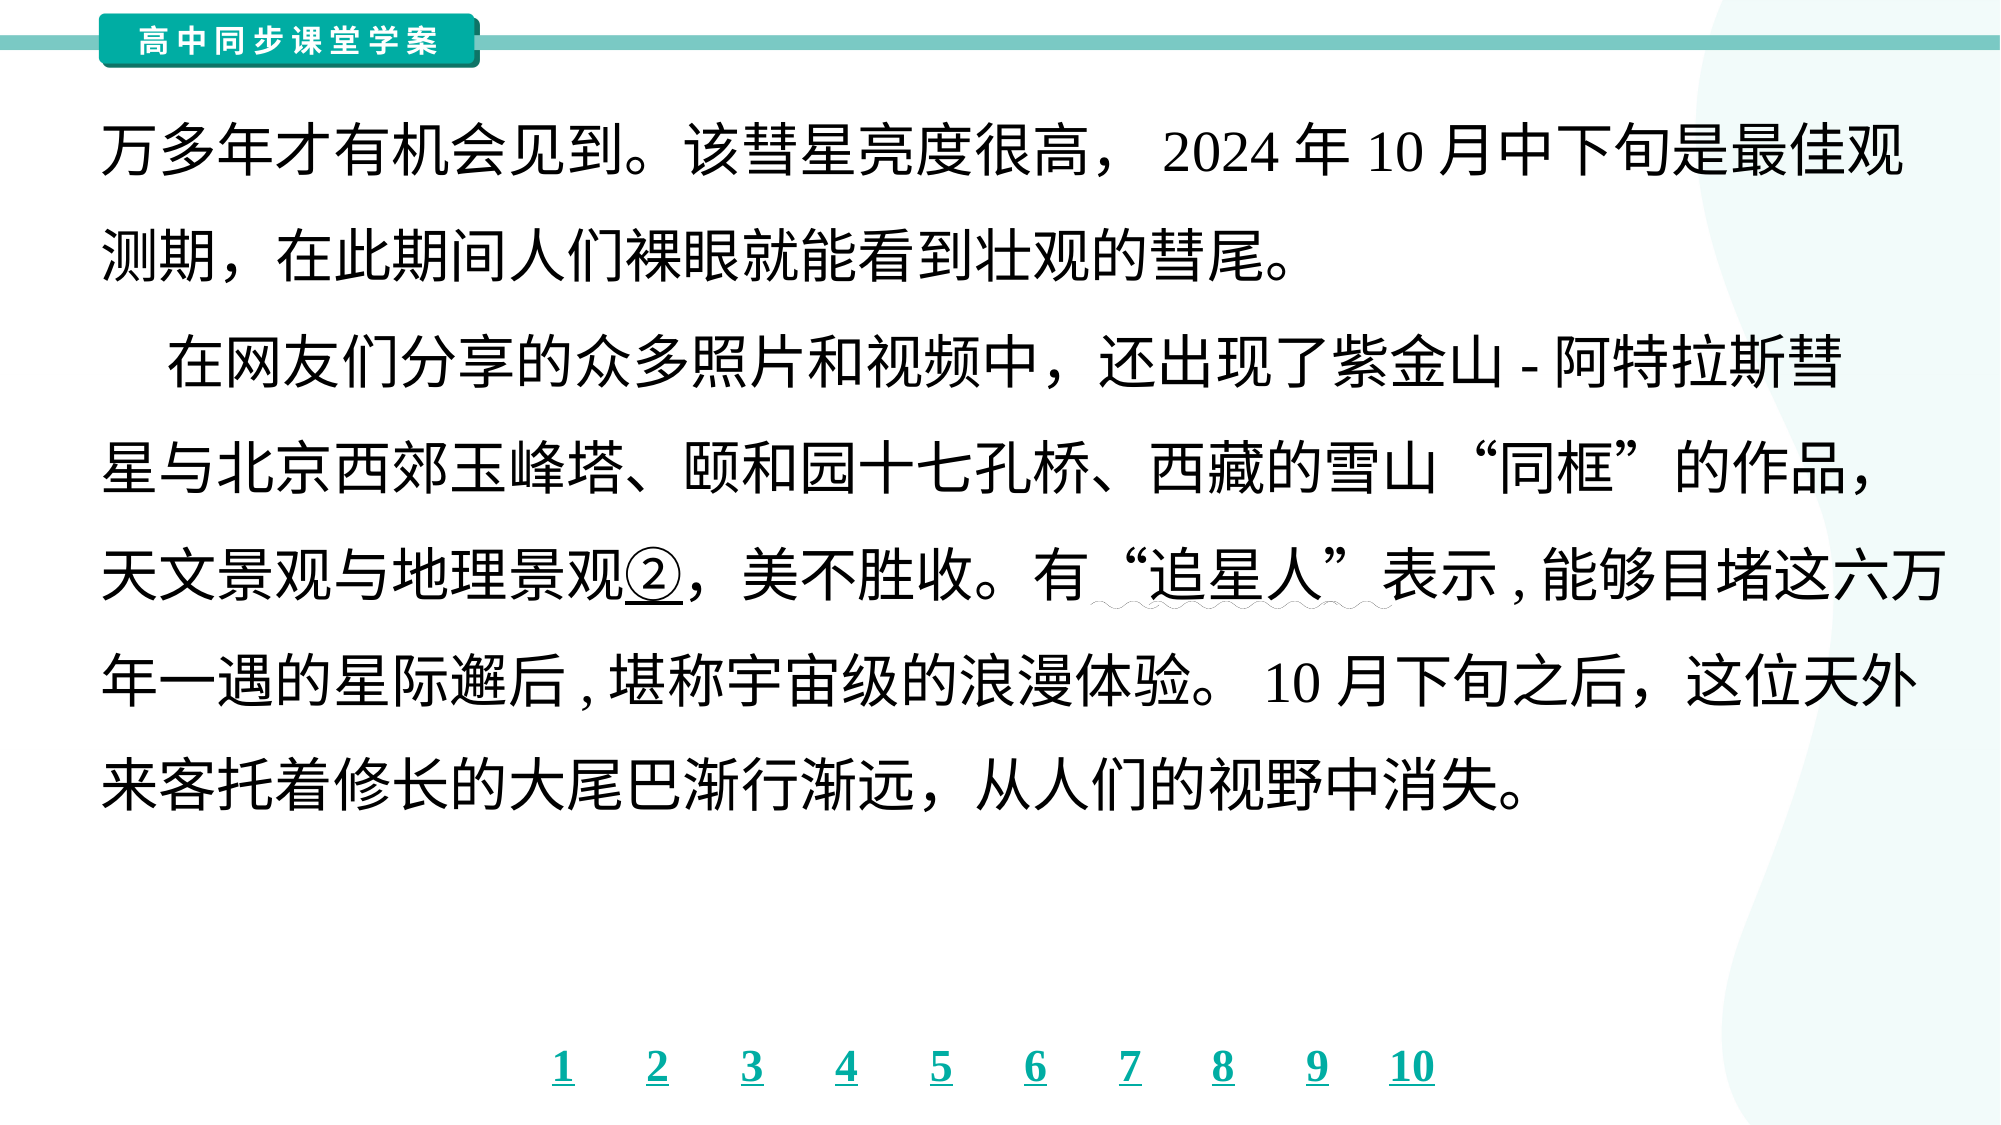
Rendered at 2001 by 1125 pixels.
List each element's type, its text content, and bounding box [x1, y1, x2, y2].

text_box 万多年才有机会见到。该彗星亮度很高，2024年10月中下旬是最佳观 测期，在此期间人们裸眼就能看到壮观的彗尾。 在网友们分享的众多照片和视频中，还出现了紫金山-阿特拉斯彗 星与北京西郊玉峰塔、颐和园十七孔桥、西藏的雪山“同框”的作品， 天文景观与地理景观②，美不胜收。有“追星人”表示,能够目堵这六万 年一遇的星际邂后,堪称宇宙级的浪漫体验。10月下旬之后，这位天外 来客托着修长的大尾巴渐行渐远，从人们的视野中消失。#1.2 [100, 76, 1899, 806]
picture [0, 0, 2000, 1125]
